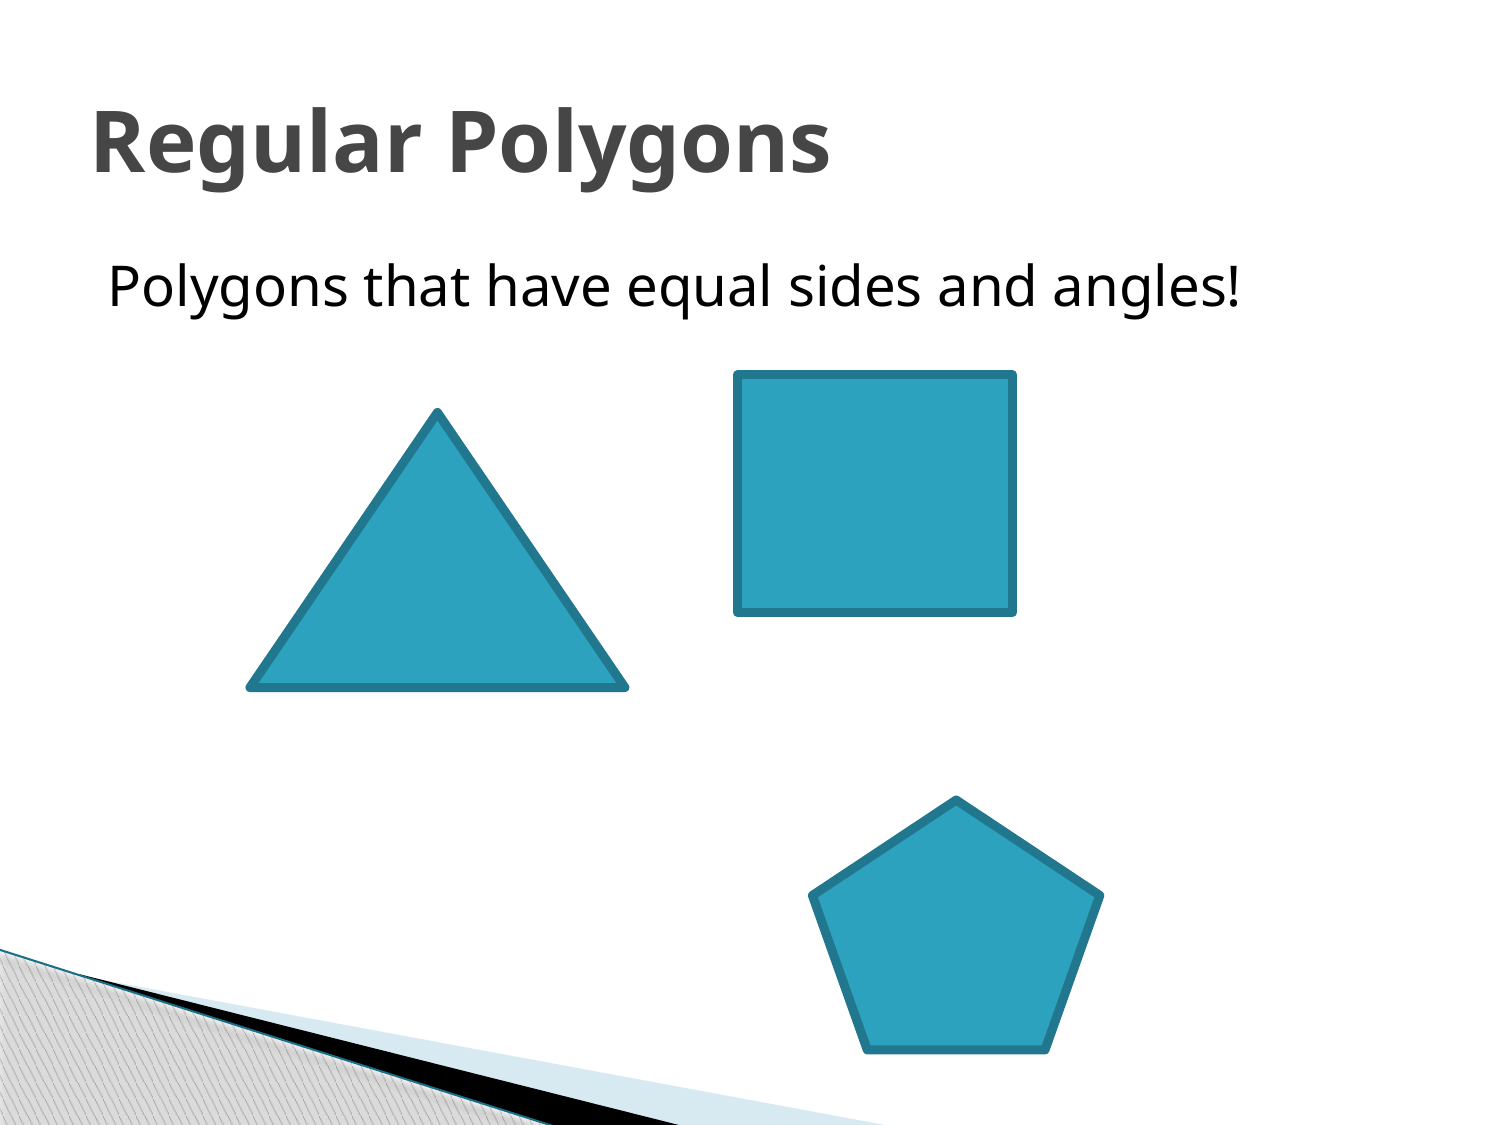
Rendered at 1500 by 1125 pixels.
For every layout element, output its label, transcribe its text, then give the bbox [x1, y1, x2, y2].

text_box [808, 795, 1105, 1055]
list Polygons that have equal sides and angles! [75, 243, 1425, 986]
text_box [245, 407, 630, 693]
text_box [733, 370, 1017, 617]
title Regular Polygons [75, 45, 1425, 233]
